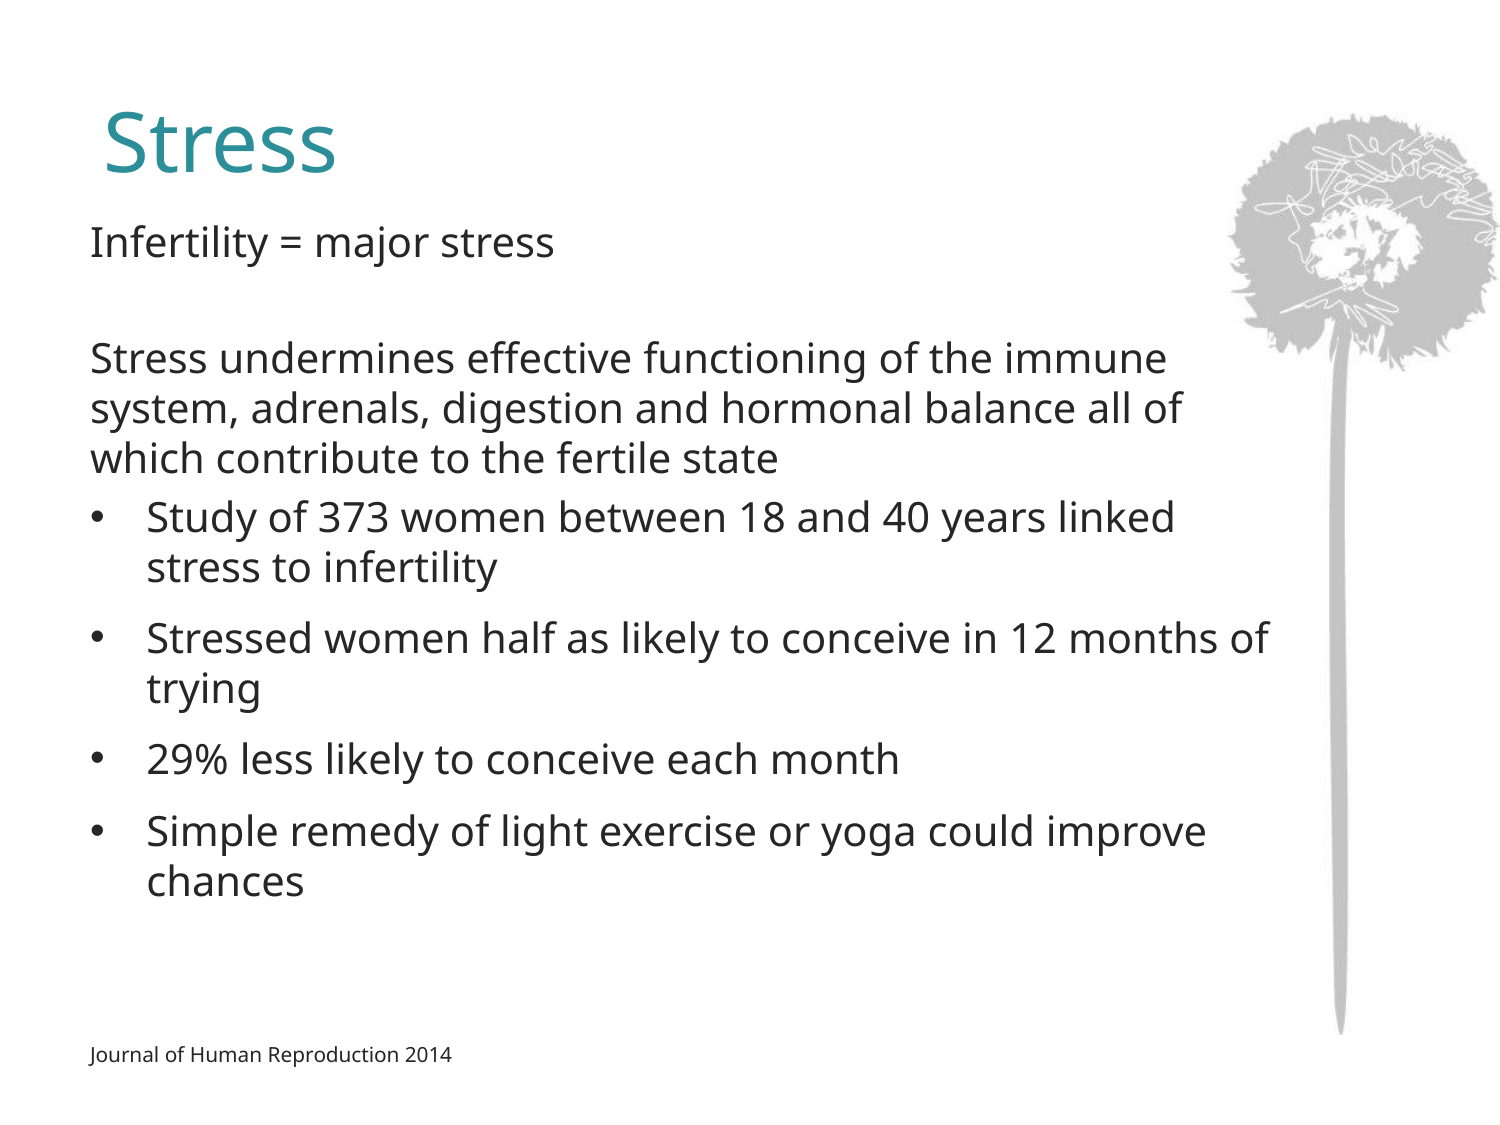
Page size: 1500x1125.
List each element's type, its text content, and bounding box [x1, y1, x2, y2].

picture [1294, 113, 1500, 1035]
list Infertility = major stress Stress undermines effective functioning of the immune system, adrenals, digestion and hormonal balance all of which contribute to the fertile state Study of 373 women between 18 and 40 years linked stress to infertility Stressed women half as likely to conceive in 12 months of trying 29% less likely to conceive each month Simple remedy of light exercise or yoga could improve chances Journal of Human Reproduction 2014 [75, 208, 1294, 1071]
title Stress [88, 45, 1425, 233]
